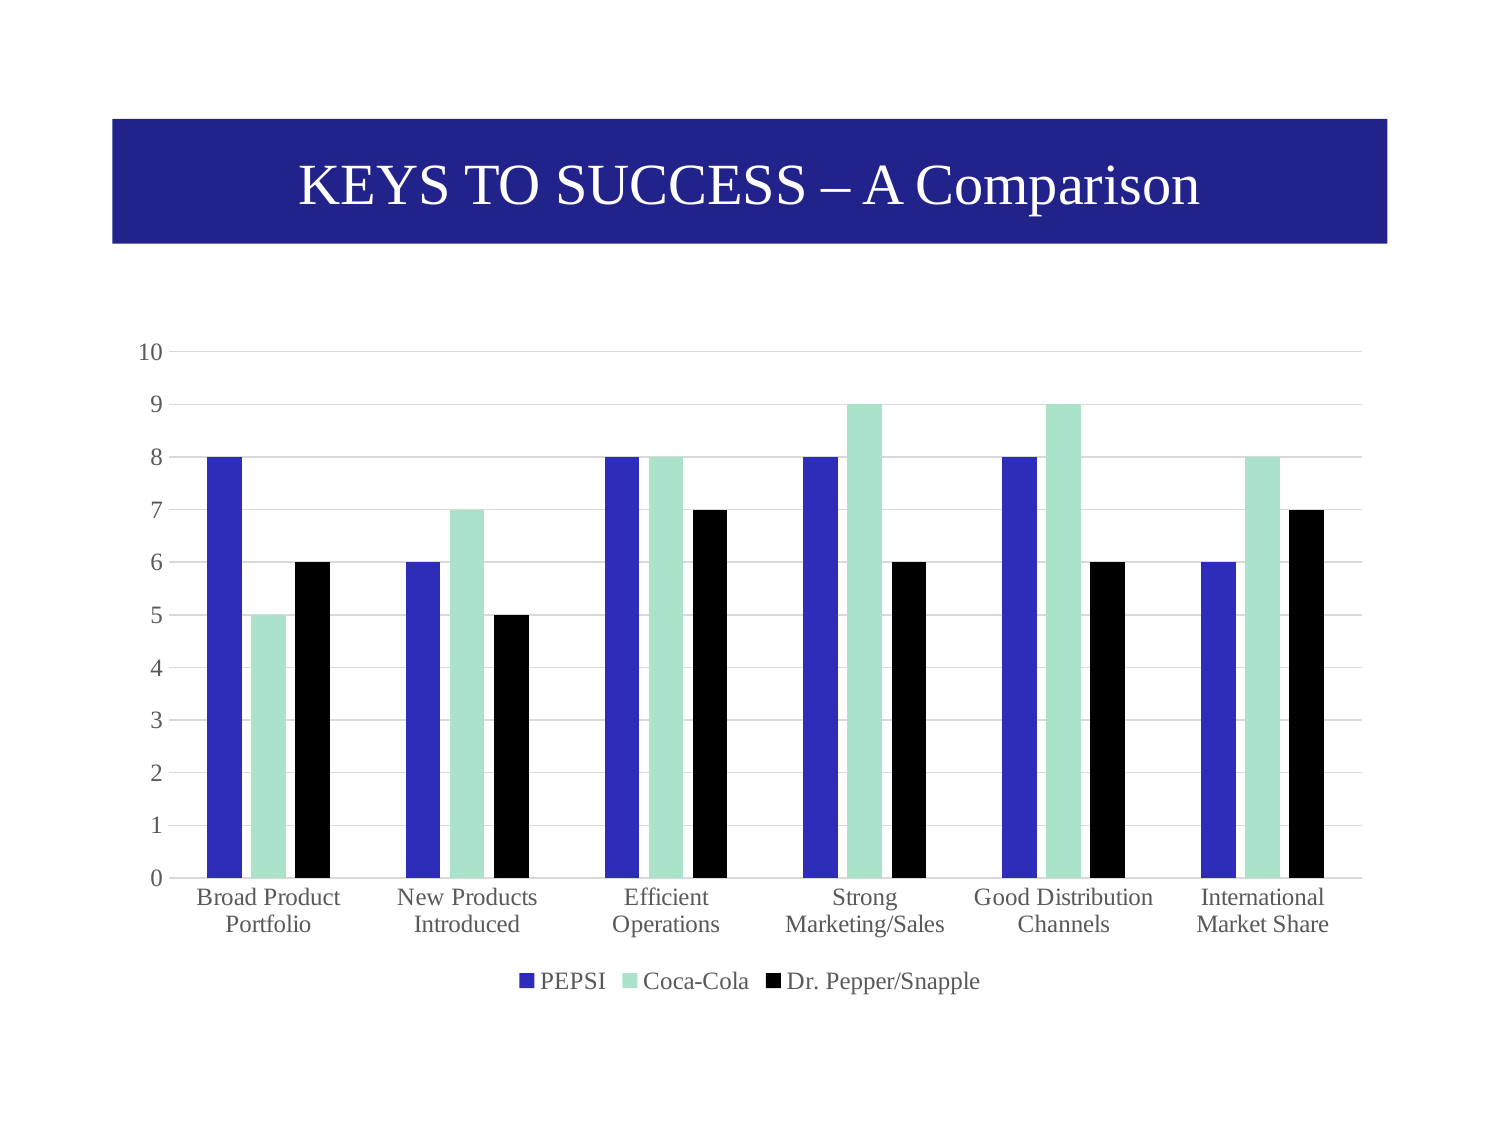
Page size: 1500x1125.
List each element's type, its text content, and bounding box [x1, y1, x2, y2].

chart [112, 324, 1388, 1000]
text_box KEYS TO SUCCESS – A Comparison [112, 118, 1388, 244]
